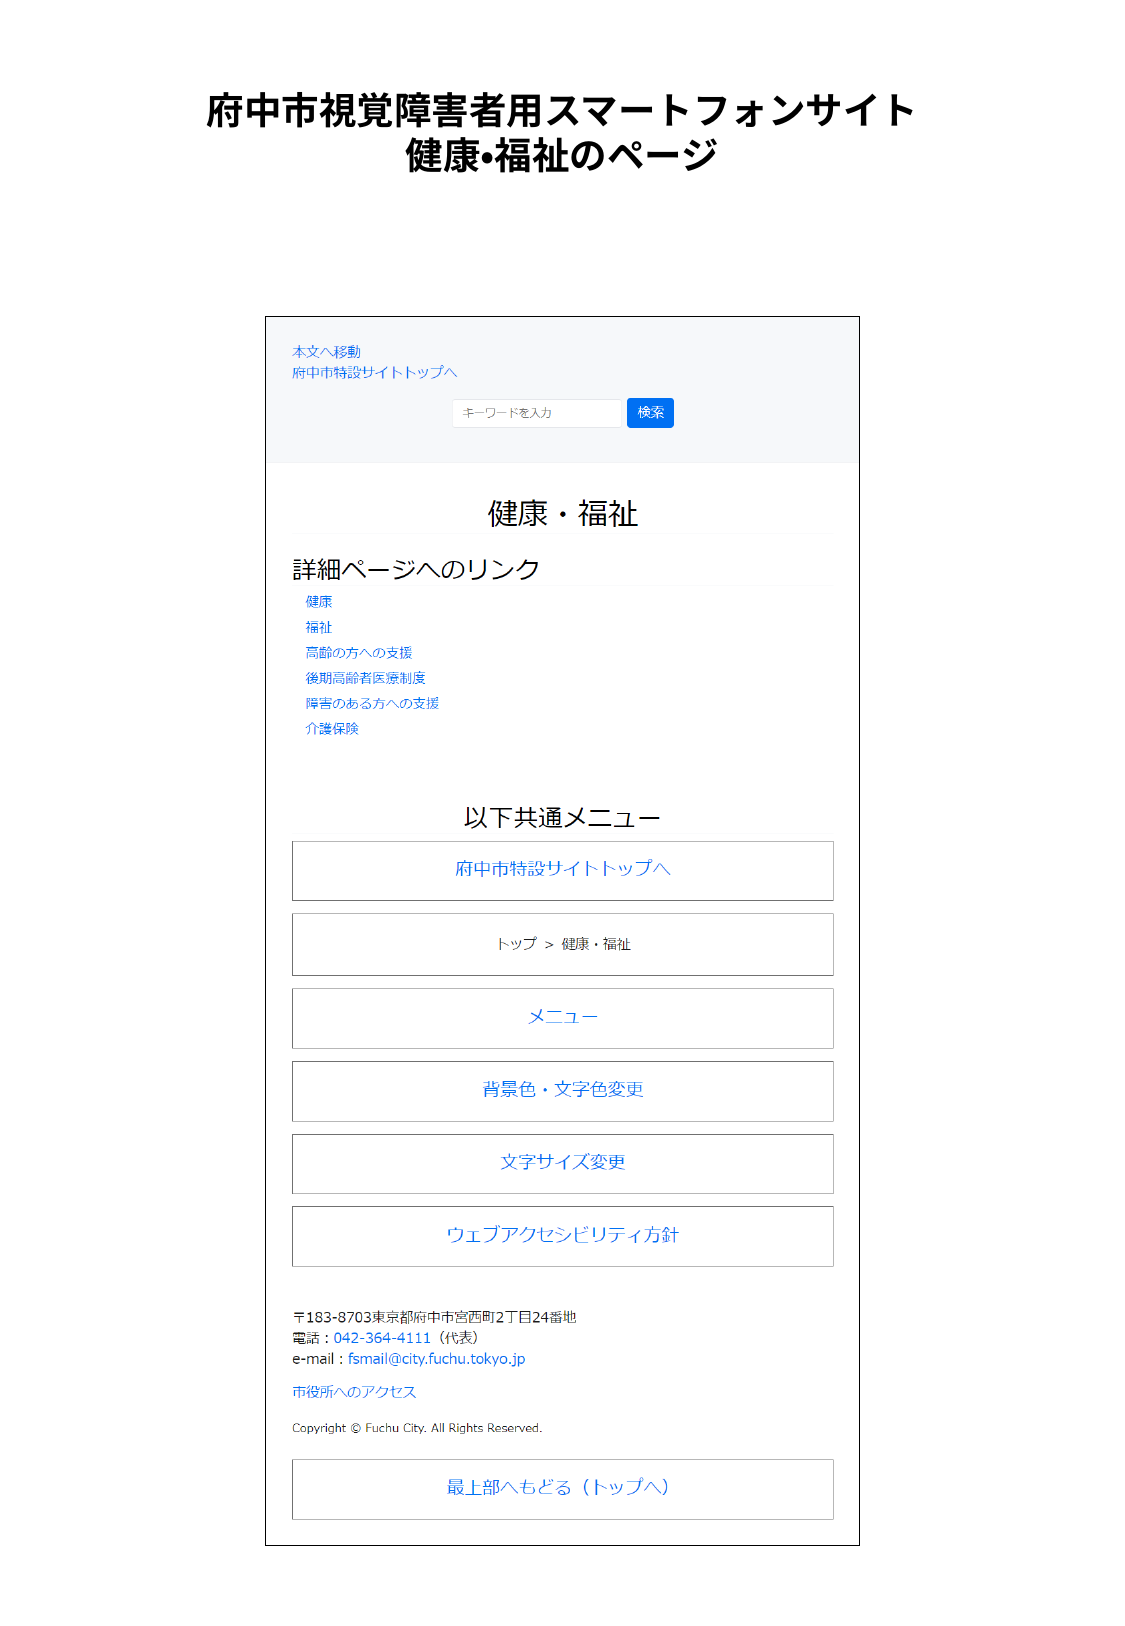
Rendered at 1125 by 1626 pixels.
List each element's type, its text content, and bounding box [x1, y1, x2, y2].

picture [265, 316, 860, 1546]
text_box 府中市視覚障害者用スマートフォンサイト 健康・福祉のページ [191, 79, 934, 185]
